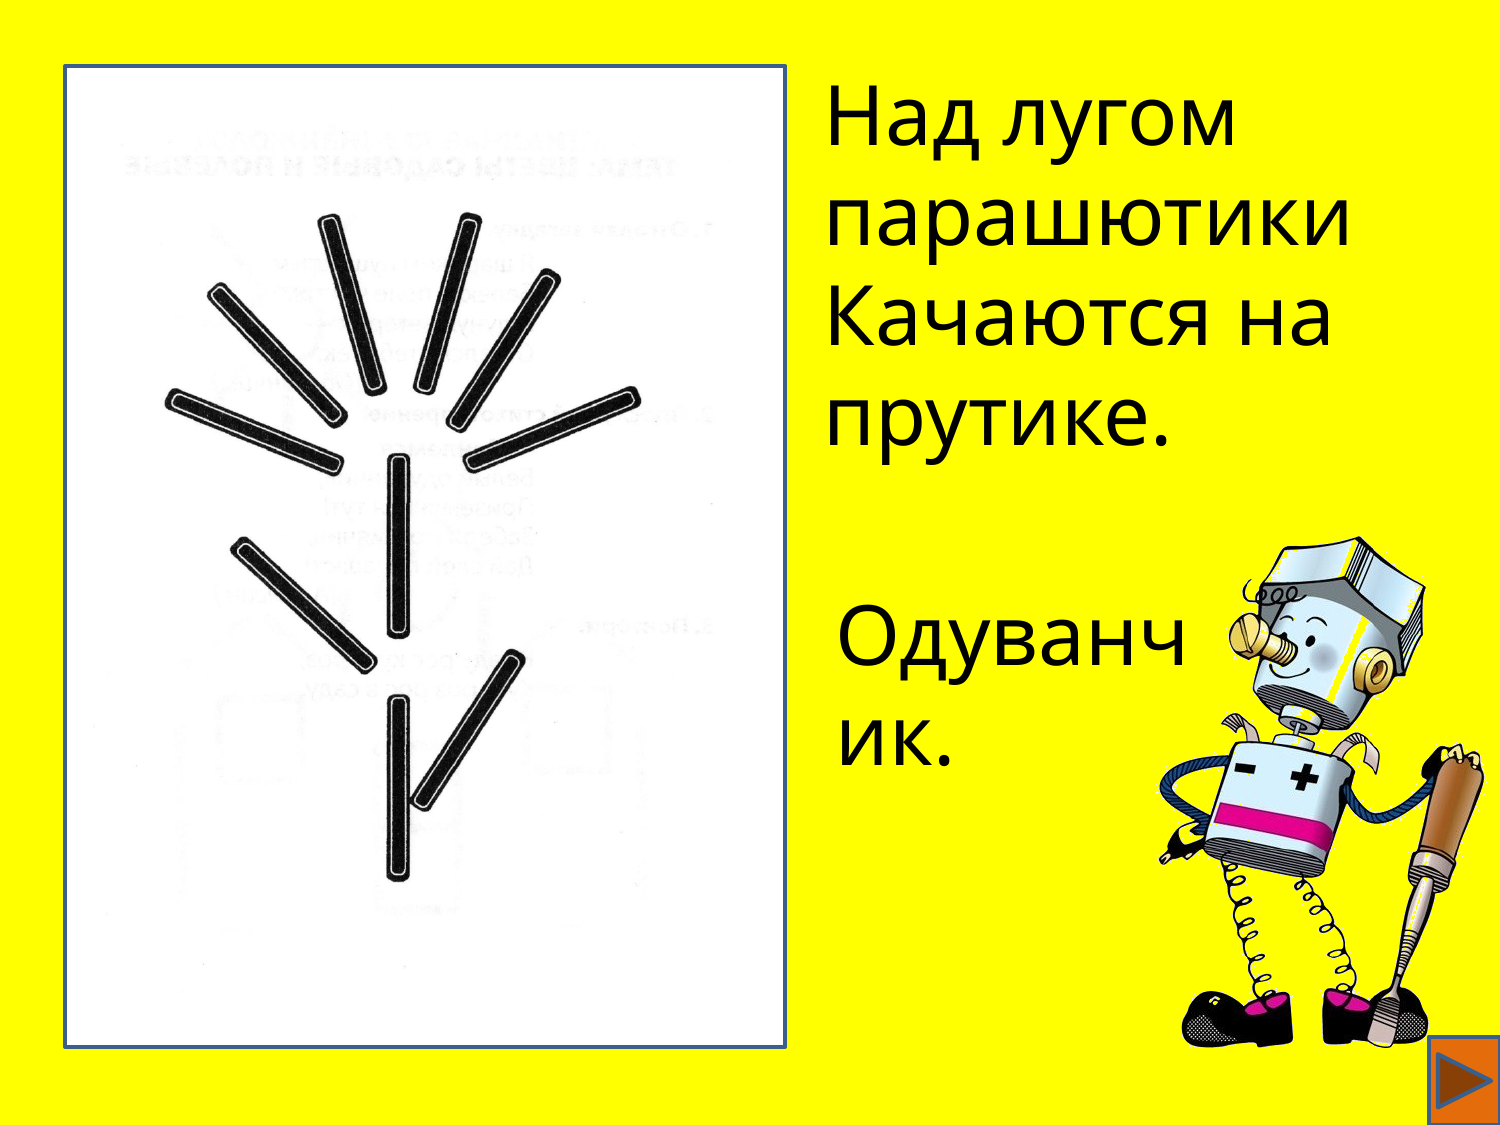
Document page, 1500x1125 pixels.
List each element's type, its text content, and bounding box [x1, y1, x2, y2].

text_box [63, 64, 787, 1049]
picture [88, 77, 733, 1016]
text_box Одуванчик. [820, 574, 1116, 789]
picture [1121, 526, 1500, 1064]
text_box [1427, 1070, 1500, 1125]
text_box Над лугом парашютики Качаются на прутике. [809, 54, 1436, 470]
